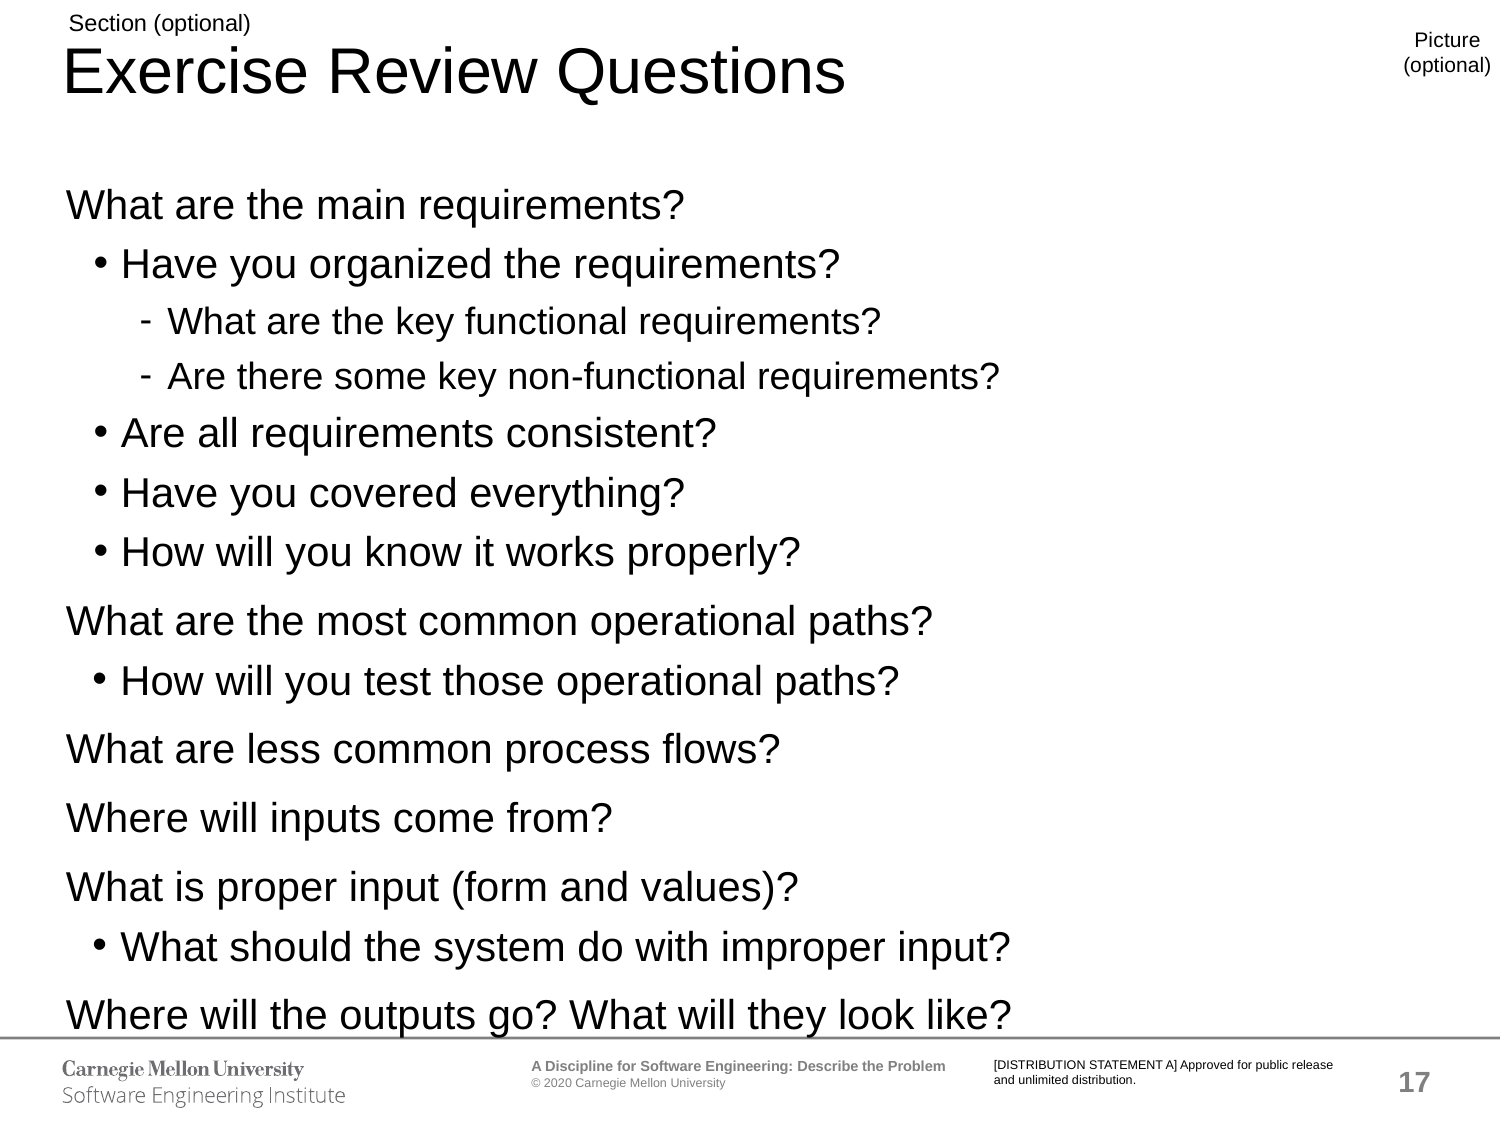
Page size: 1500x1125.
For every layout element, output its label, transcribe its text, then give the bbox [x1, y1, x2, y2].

list What are the main requirements? Have you organized the requirements? What are the key functional requirements? Are there some key non-functional requirements? Are all requirements consistent? Have you covered everything? How will you know it works properly? What are the most common operational paths? How will you test those operational paths? What are less common process flows? Where will inputs come from? What is proper input (form and values)? What should the system do with improper input? Where will the outputs go? What will they look like? [65, 177, 1431, 1046]
title Exercise Review Questions [62, 37, 1338, 182]
